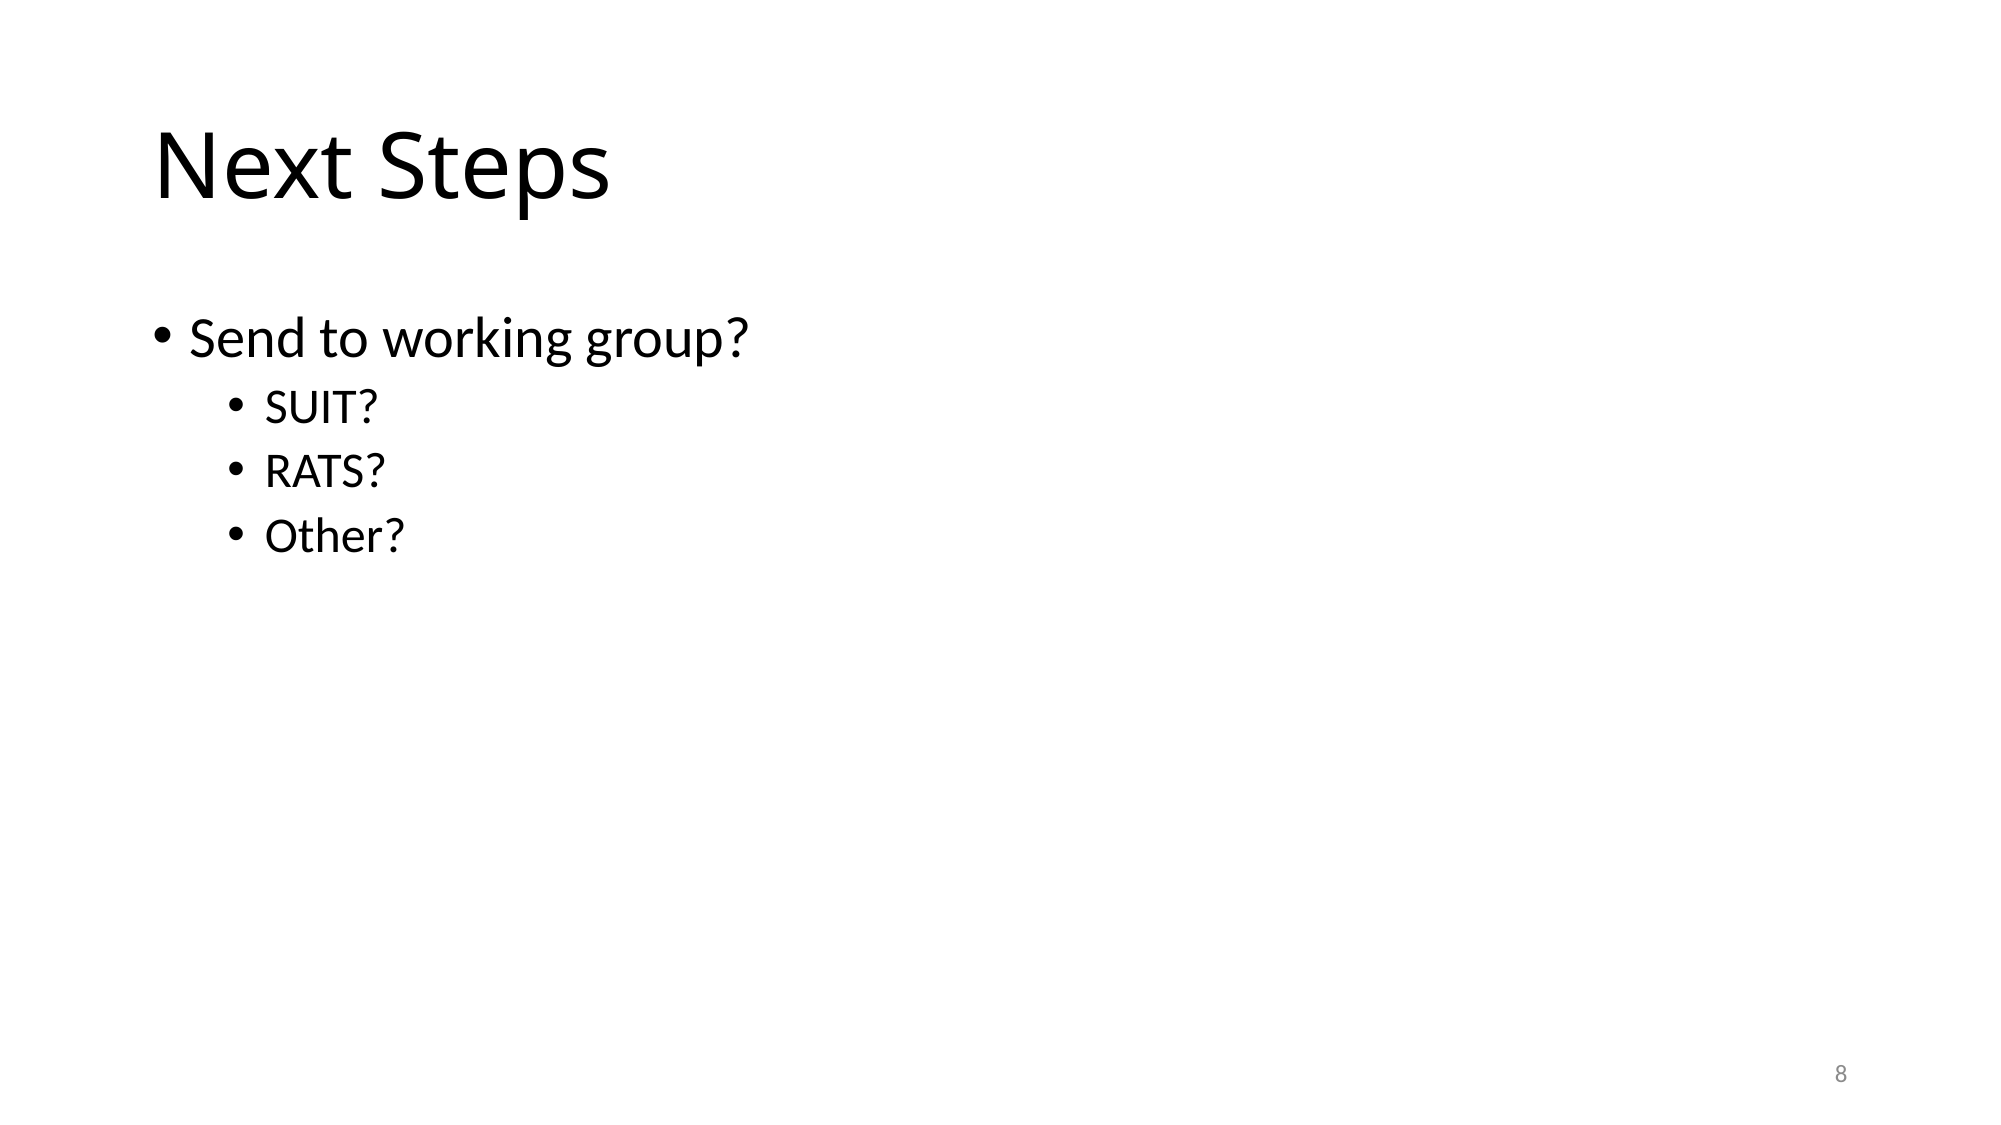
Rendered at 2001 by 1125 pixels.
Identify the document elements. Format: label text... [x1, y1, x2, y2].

list Send to working group? SUIT? RATS? Other? [137, 299, 1863, 1014]
title Next Steps [137, 59, 1863, 278]
slide_number 8 [1412, 1042, 1863, 1103]
